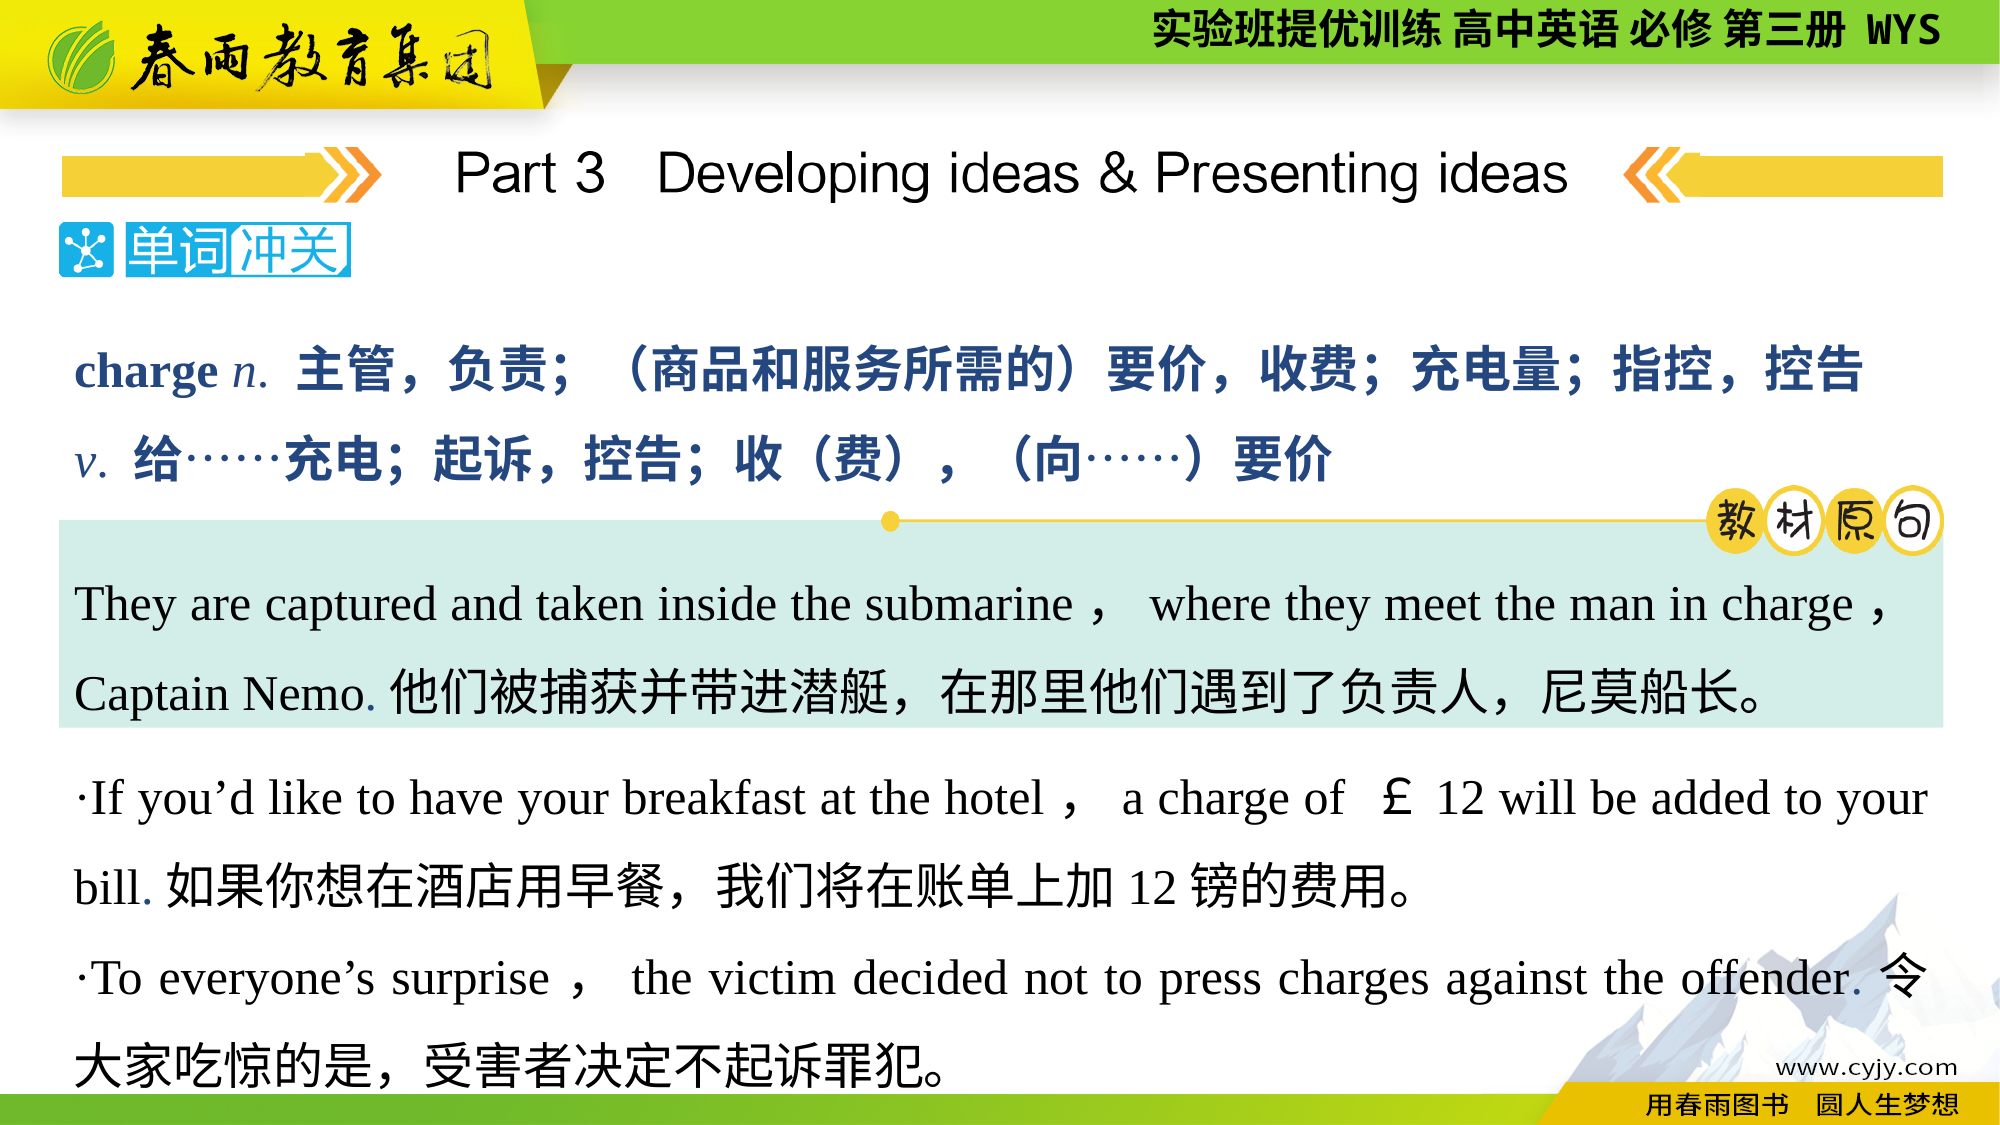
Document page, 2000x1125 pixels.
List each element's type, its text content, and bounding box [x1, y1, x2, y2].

text_box They are captured and taken inside the submarine，where they meet the man in charge，Captain Nemo.他们被捕获并带进潜艇，在那里他们遇到了负责人，尼莫船长。 [59, 520, 1944, 727]
text_box ·If you’d like to have your breakfast at the hotel，a charge of ￡12 will be added to your bill.如果你想在酒店用早餐，我们将在账单上加12镑的费用。 ·To everyone’s surprise，the victim decided not to press charges against the offender.令大家吃惊的是，受害者决定不起诉罪犯。 [59, 727, 1944, 1102]
list charge n. 主管，负责；（商品和服务所需的）要价，收费；充电量；指控，控告 v. 给……充电；起诉，控告；收（费），（向……）要价 [59, 300, 1944, 486]
picture [0, 0, 2000, 1125]
